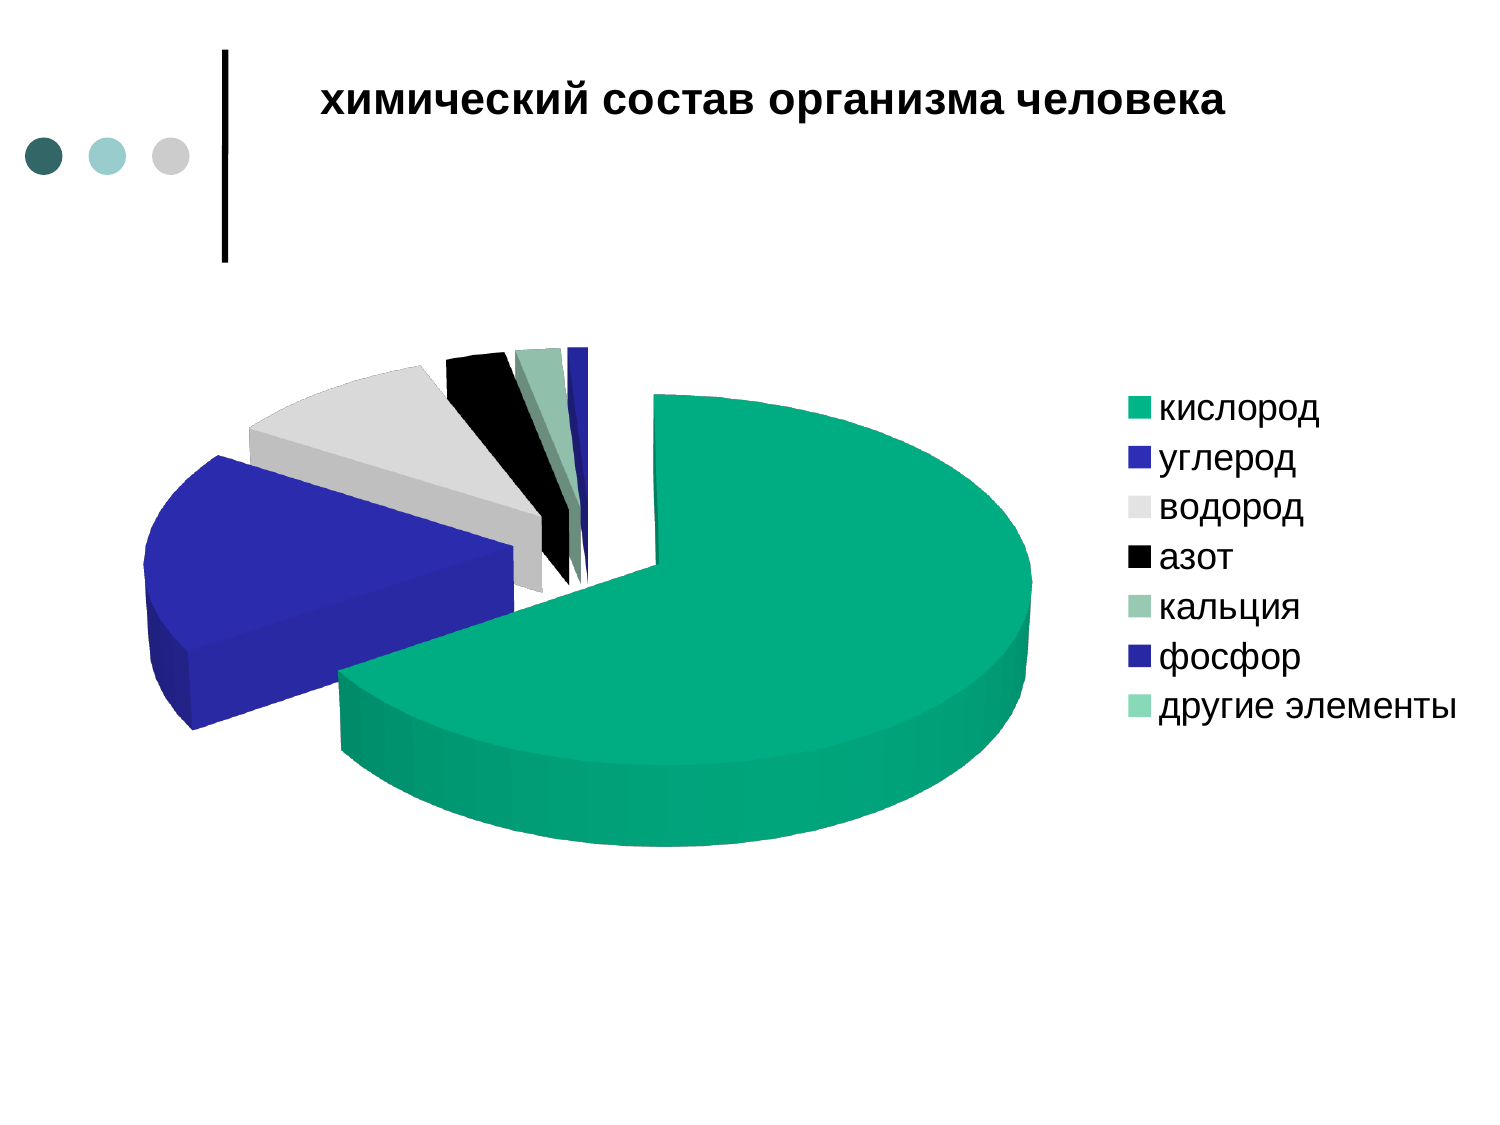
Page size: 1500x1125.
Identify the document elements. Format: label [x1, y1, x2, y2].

chart [64, 30, 1483, 1083]
